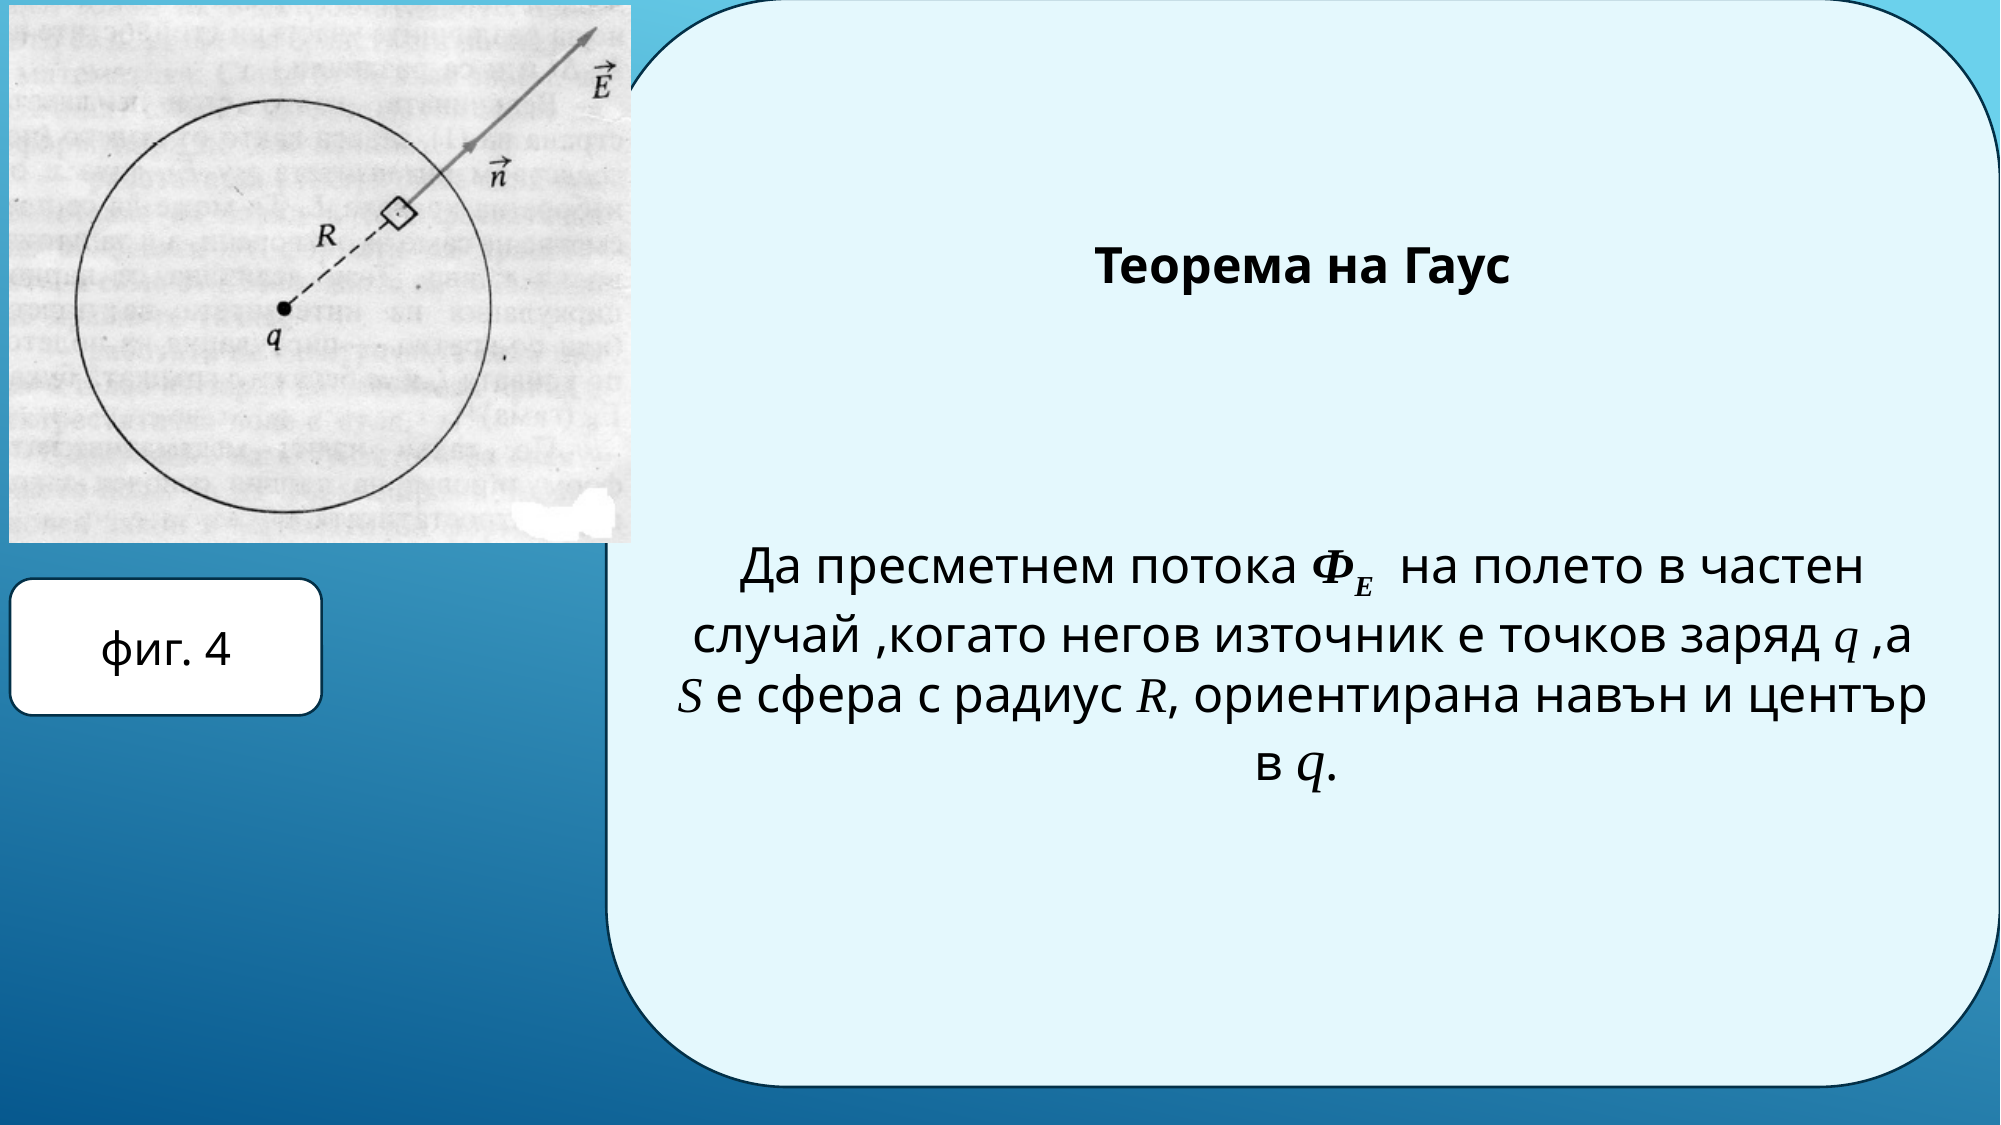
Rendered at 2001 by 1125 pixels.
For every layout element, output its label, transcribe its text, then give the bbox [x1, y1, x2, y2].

text_box фиг. 4 [8, 577, 324, 717]
picture [9, 5, 631, 544]
text_box Теорема на Гаус Да пресметнем потока ФЕ на полето в частен случай ,когато негов източник е точков заряд q ,а S е сфера с радиус R, ориентирана навън и център в q. [604, 0, 2000, 1089]
